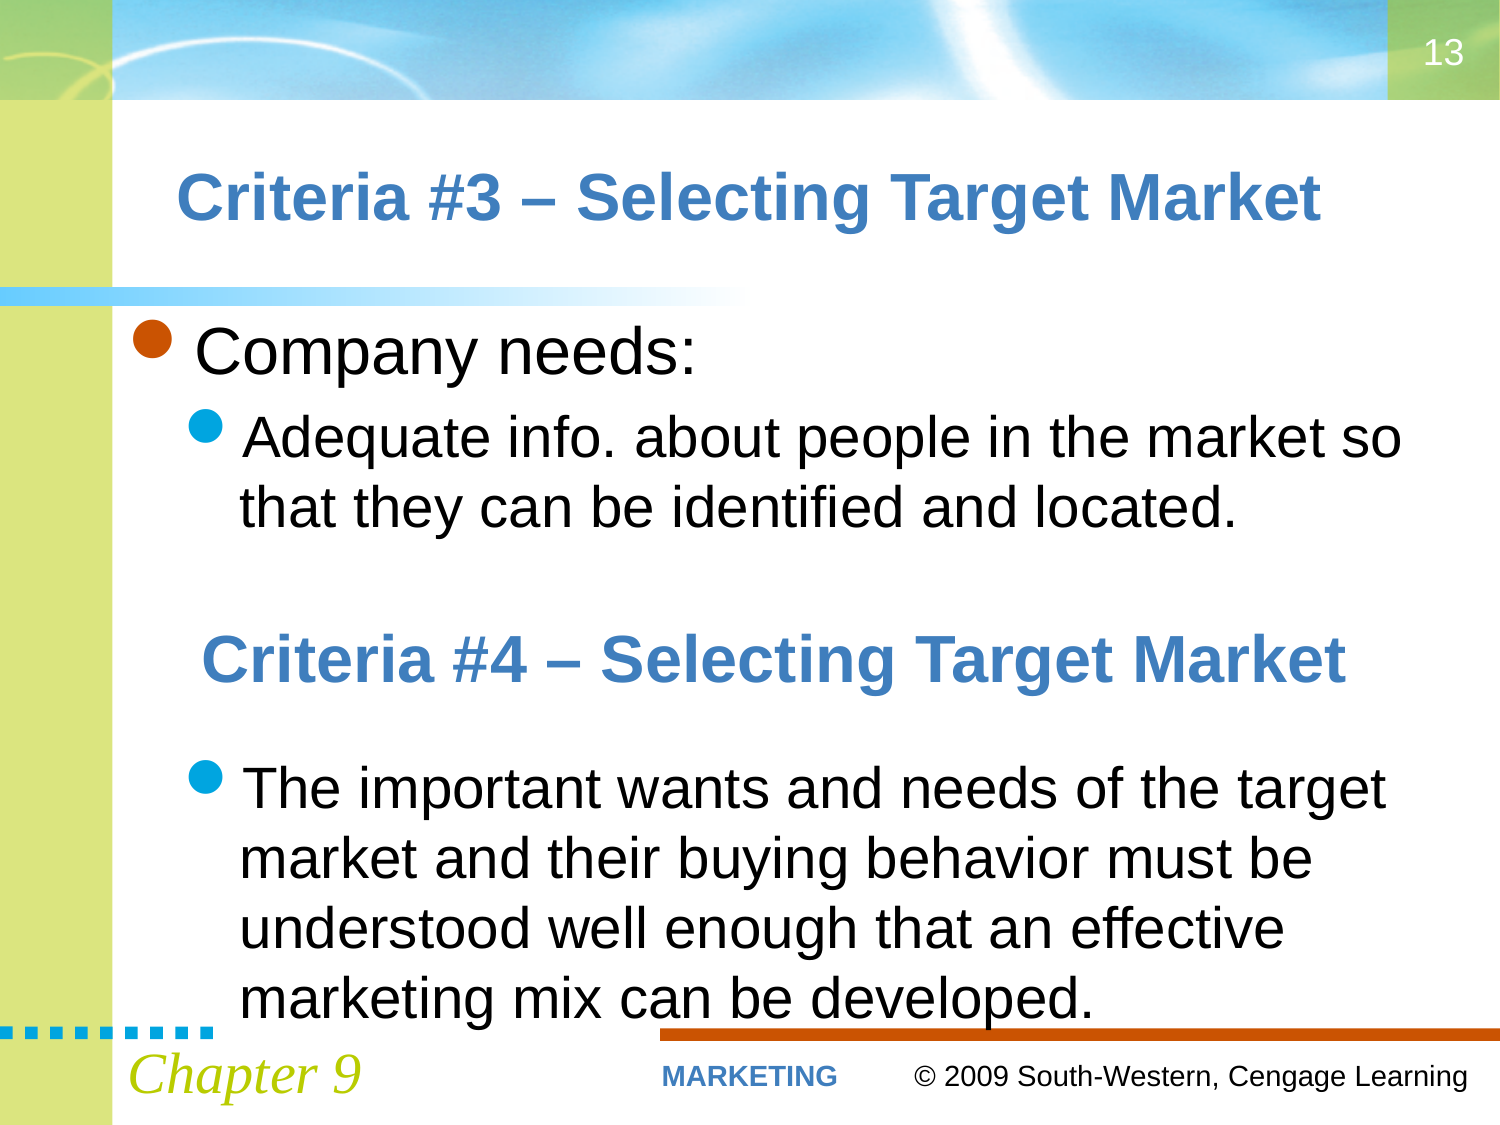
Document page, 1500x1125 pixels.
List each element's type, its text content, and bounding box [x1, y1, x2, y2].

list Company needs: Adequate info. about people in the market so that they can be identified and located. The important wants and needs of the target market and their buying behavior must be understood well enough that an effective marketing mix can be developed. [112, 299, 1463, 1001]
text_box Criteria #4 – Selecting Target Market [137, 562, 1413, 750]
title Criteria #3 – Selecting Target Market [112, 99, 1388, 288]
slide_number 13 [1387, 0, 1500, 101]
footer Chapter 9 [112, 1012, 638, 1113]
